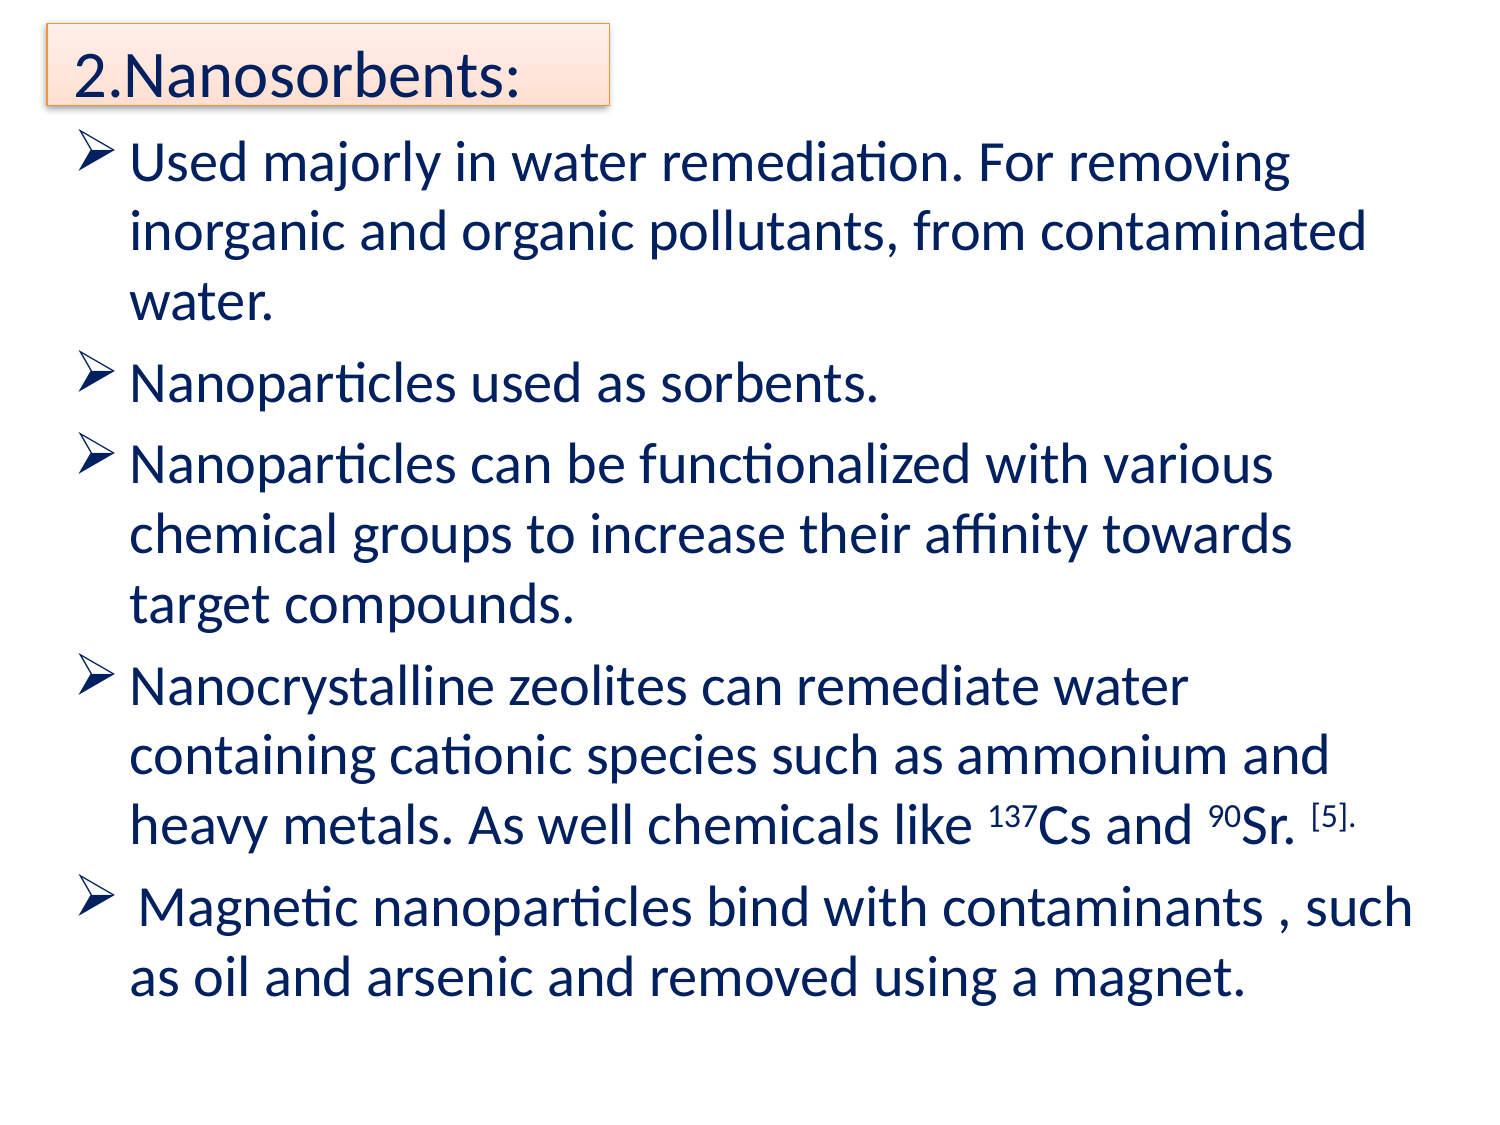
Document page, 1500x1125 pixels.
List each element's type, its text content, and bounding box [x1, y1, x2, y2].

text_box [46, 23, 58, 106]
list 2.Nanosorbents: Used majorly in water remediation. For removing inorganic and organic pollutants, from contaminated water. Nanoparticles used as sorbents. Nanoparticles can be functionalized with various chemical groups to increase their affinity towards target compounds. Nanocrystalline zeolites can remediate water containing cationic species such as ammonium and heavy metals. As well chemicals like 137Cs and 90Sr. [5]. Magnetic nanoparticles bind with contaminants , such as oil and arsenic and removed using a magnet. [58, 23, 1442, 1079]
